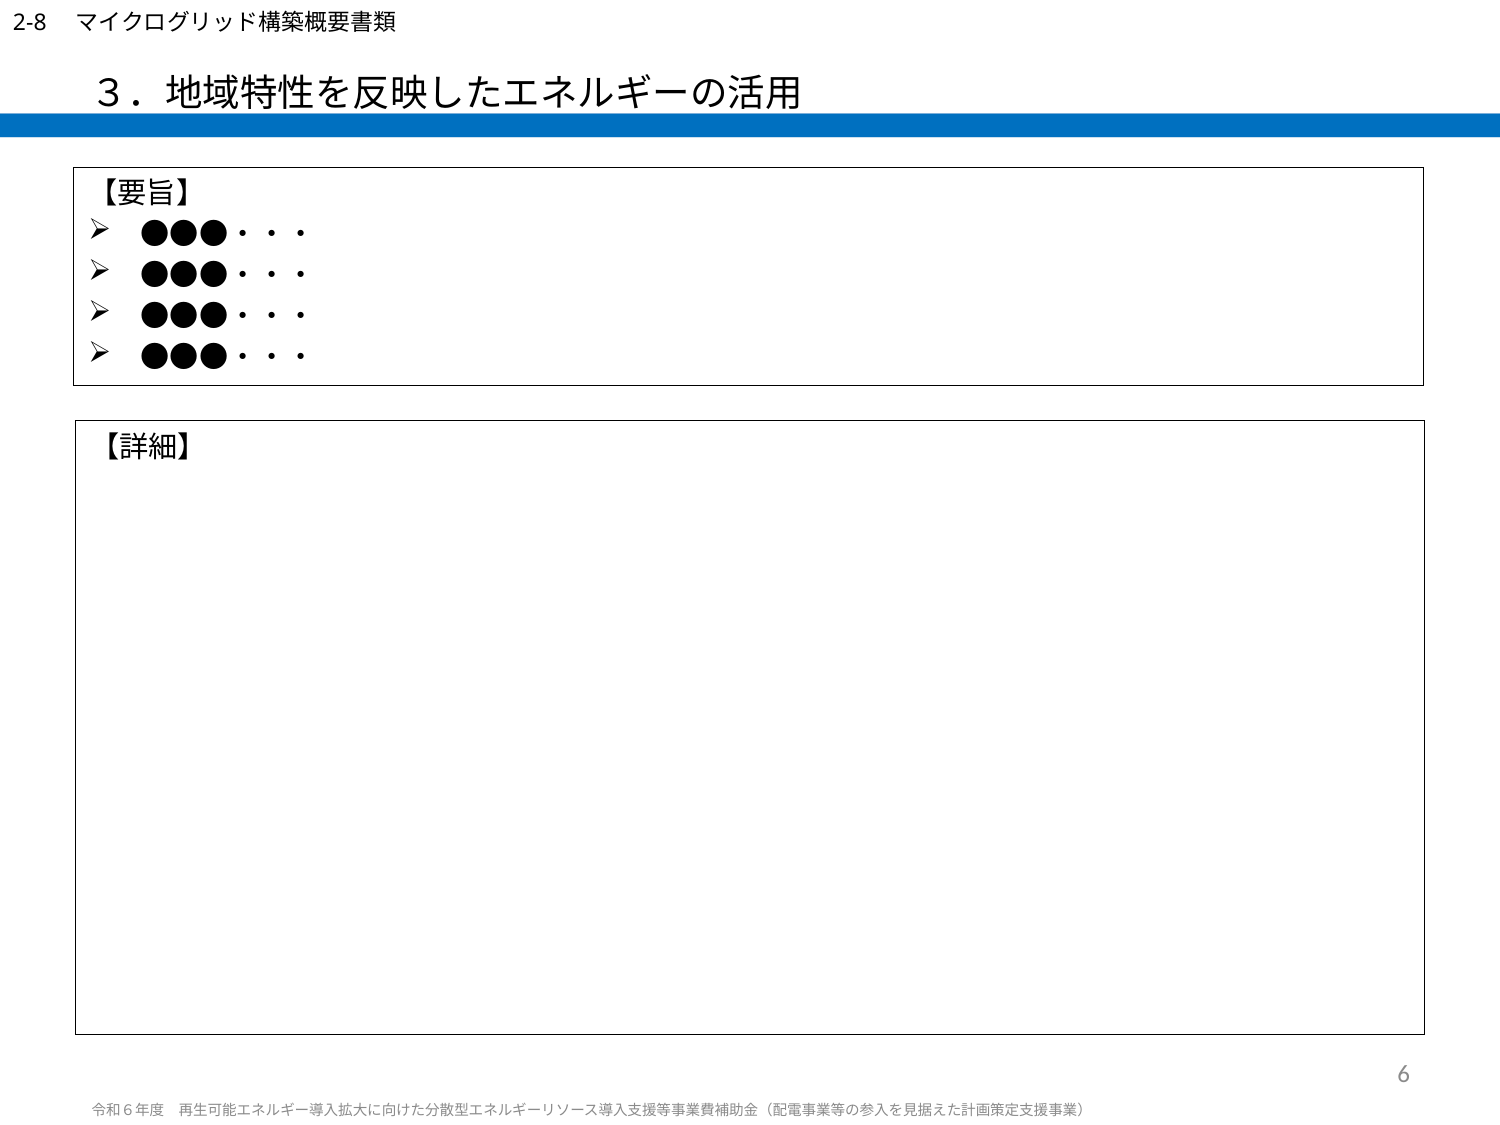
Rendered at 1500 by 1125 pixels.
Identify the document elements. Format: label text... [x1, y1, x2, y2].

text_box [0, 113, 1500, 138]
title ３．地域特性を反映したエネルギーの活用 [75, 45, 1425, 113]
text_box 2-8 マイクログリッド構築概要書類 [0, 0, 467, 61]
list 【詳細】 [75, 420, 1425, 1035]
list 【要旨】 ●●●・・・ ●●●・・・ ●●●・・・ ●●●・・・ [73, 167, 1424, 386]
slide_number 6 [1074, 1042, 1425, 1103]
